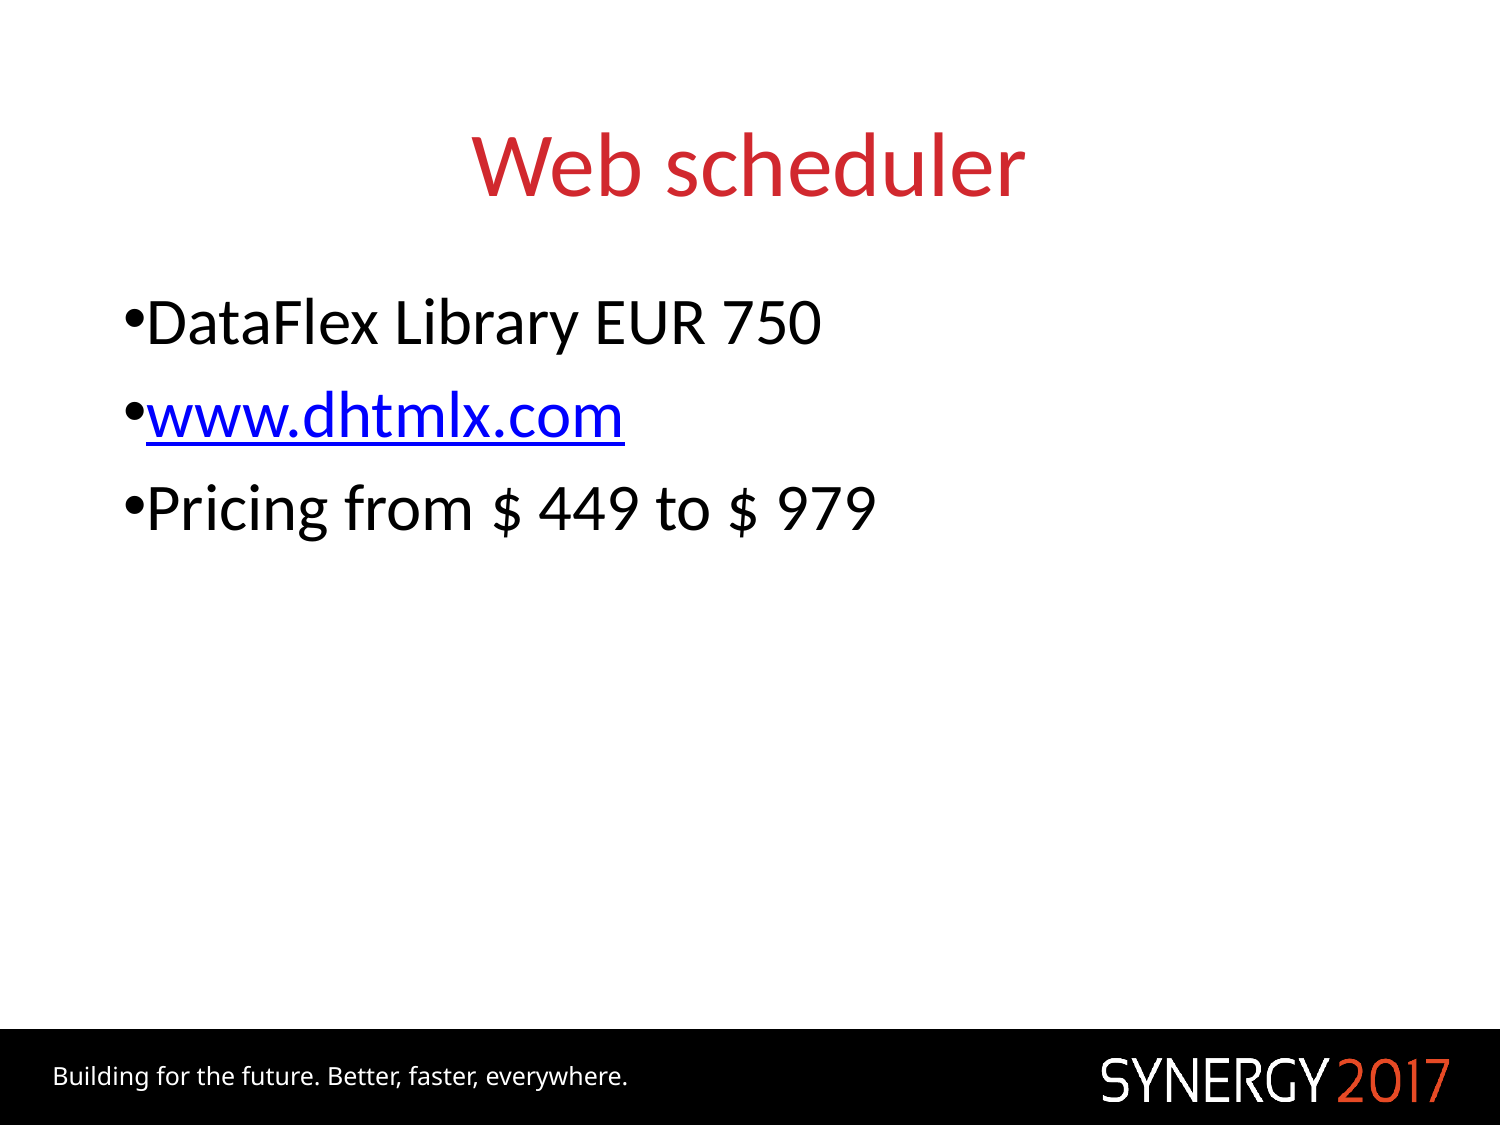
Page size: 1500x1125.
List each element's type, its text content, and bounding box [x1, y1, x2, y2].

picture [1087, 1042, 1463, 1118]
list DataFlex Library EUR 750 www.dhtmlx.com Pricing from $ 449 to $ 979 [75, 262, 1425, 1005]
title Web scheduler [75, 66, 1425, 254]
